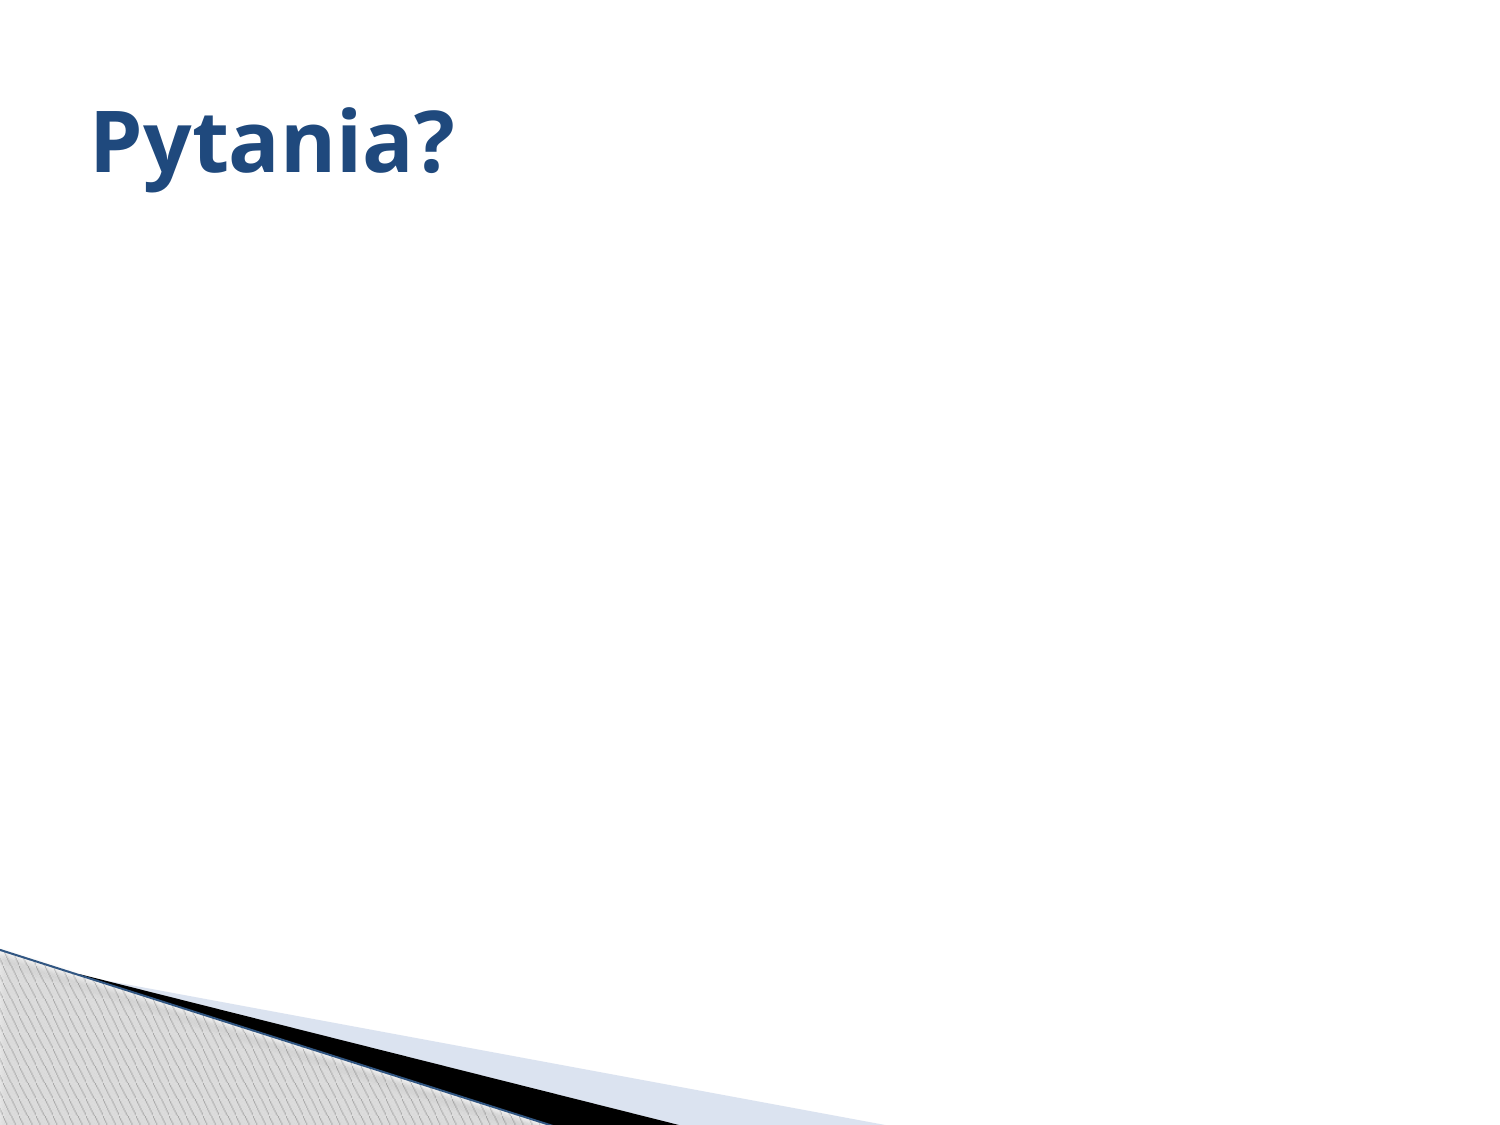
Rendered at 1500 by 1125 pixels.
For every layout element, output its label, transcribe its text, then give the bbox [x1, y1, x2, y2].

title Pytania? [75, 45, 1425, 233]
